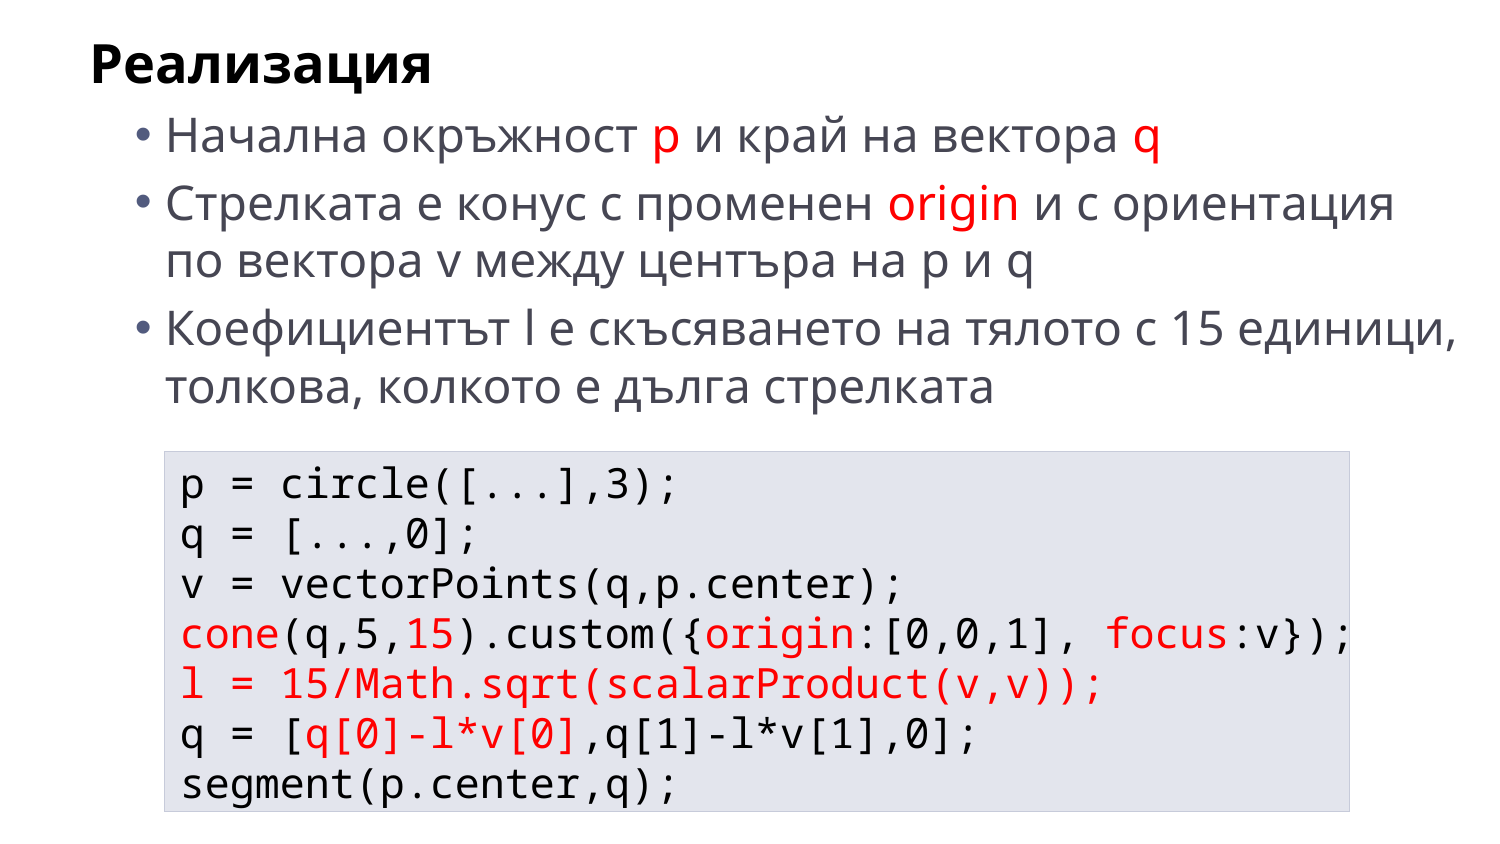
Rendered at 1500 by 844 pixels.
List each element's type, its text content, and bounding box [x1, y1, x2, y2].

list Реализация Начална окръжност p и край на вектора q Стрелката е конус с променен origin и с ориентация по вектора v между центъра на p и q Коефициентът l е скъсяването на тялото с 15 единици, толкова, колкото е дълга стрелката [75, 21, 1475, 835]
text_box p = circle([...],3); q = [...,0]; v = vectorPoints(q,p.center); cone(q,5,15).custom({origin:[0,0,1], focus:v}); l = 15/Math.sqrt(scalarProduct(v,v)); q = [q[0]-l*v[0],q[1]-l*v[1],0]; segment(p.center,q); [164, 451, 1350, 812]
